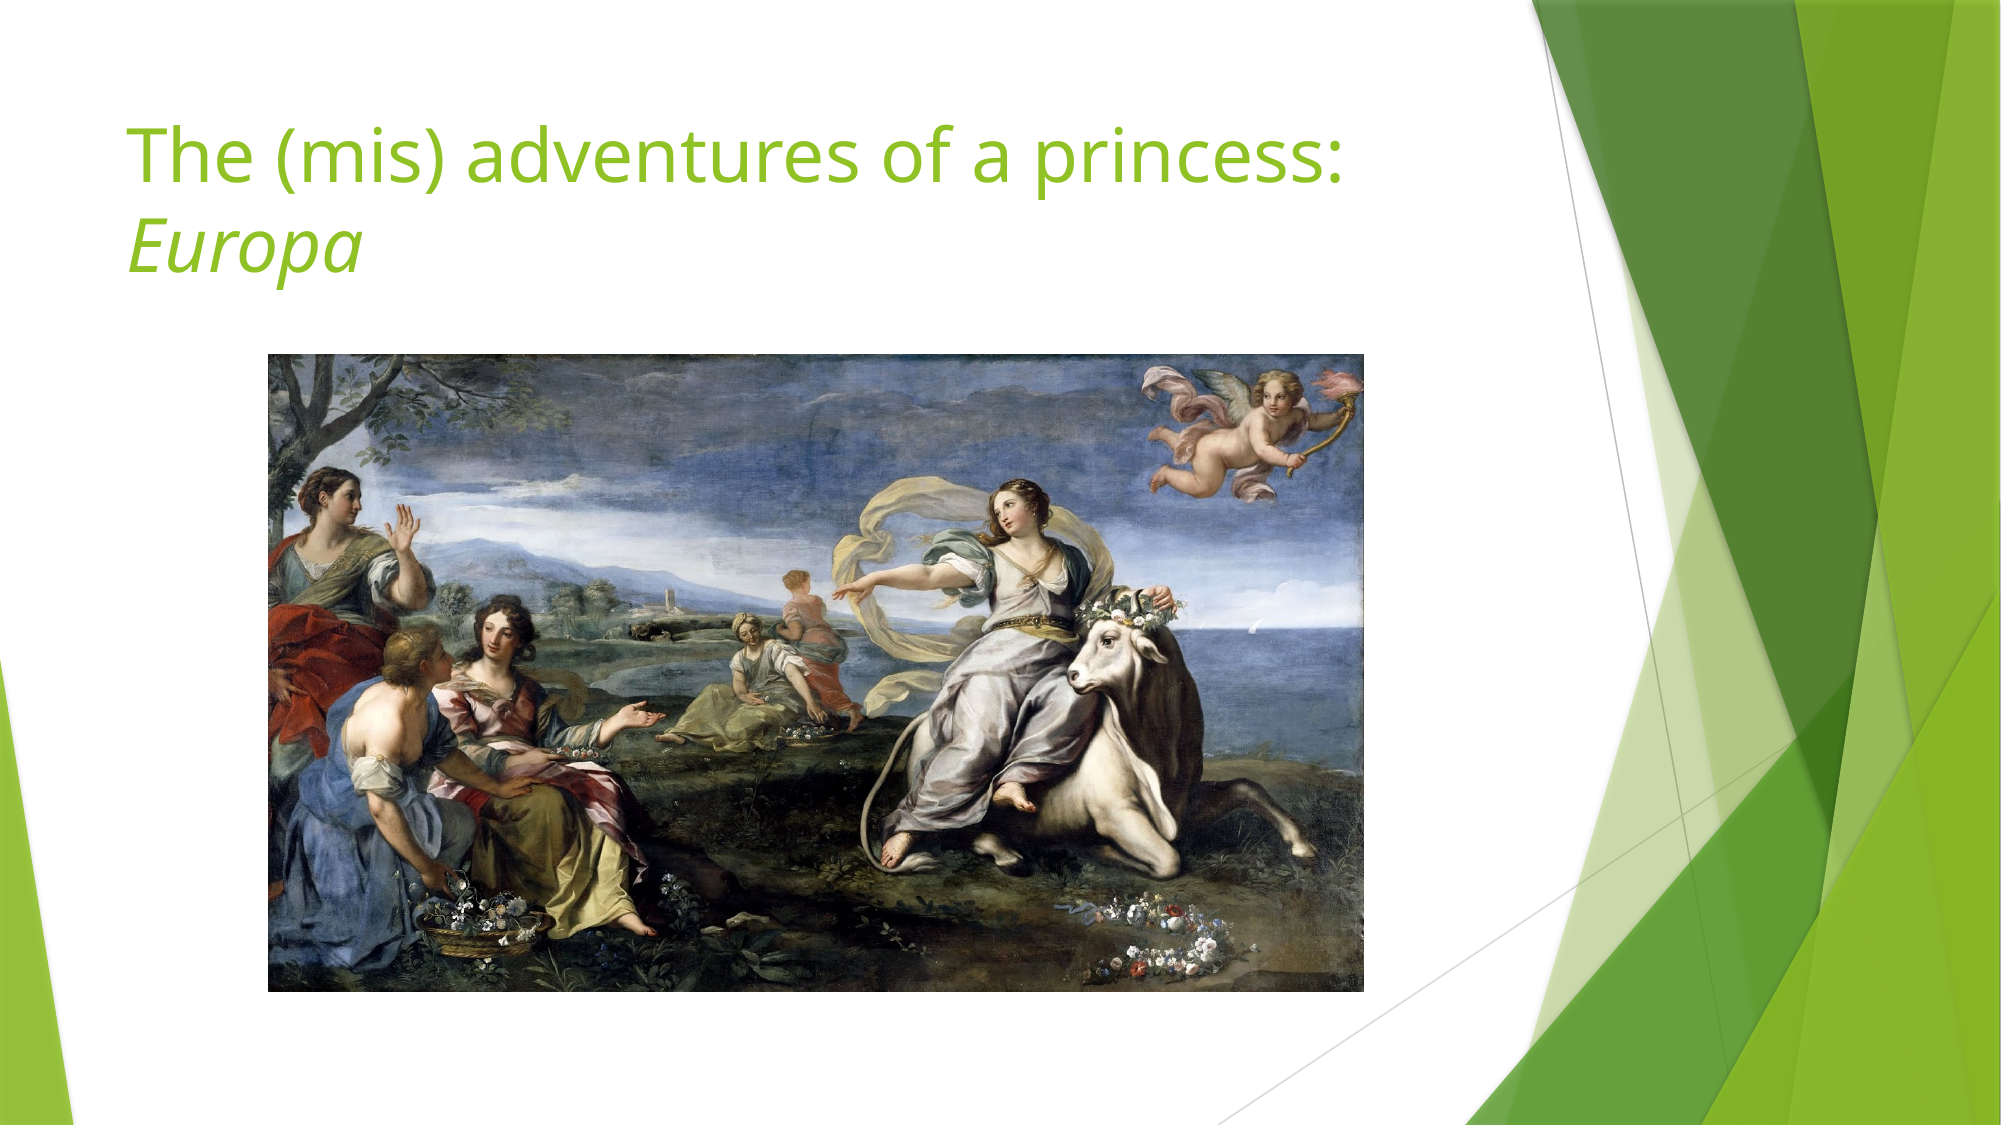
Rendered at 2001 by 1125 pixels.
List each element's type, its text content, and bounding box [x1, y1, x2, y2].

title The (mis) adventures of a princess: Europa [111, 99, 1522, 317]
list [268, 353, 1365, 992]
